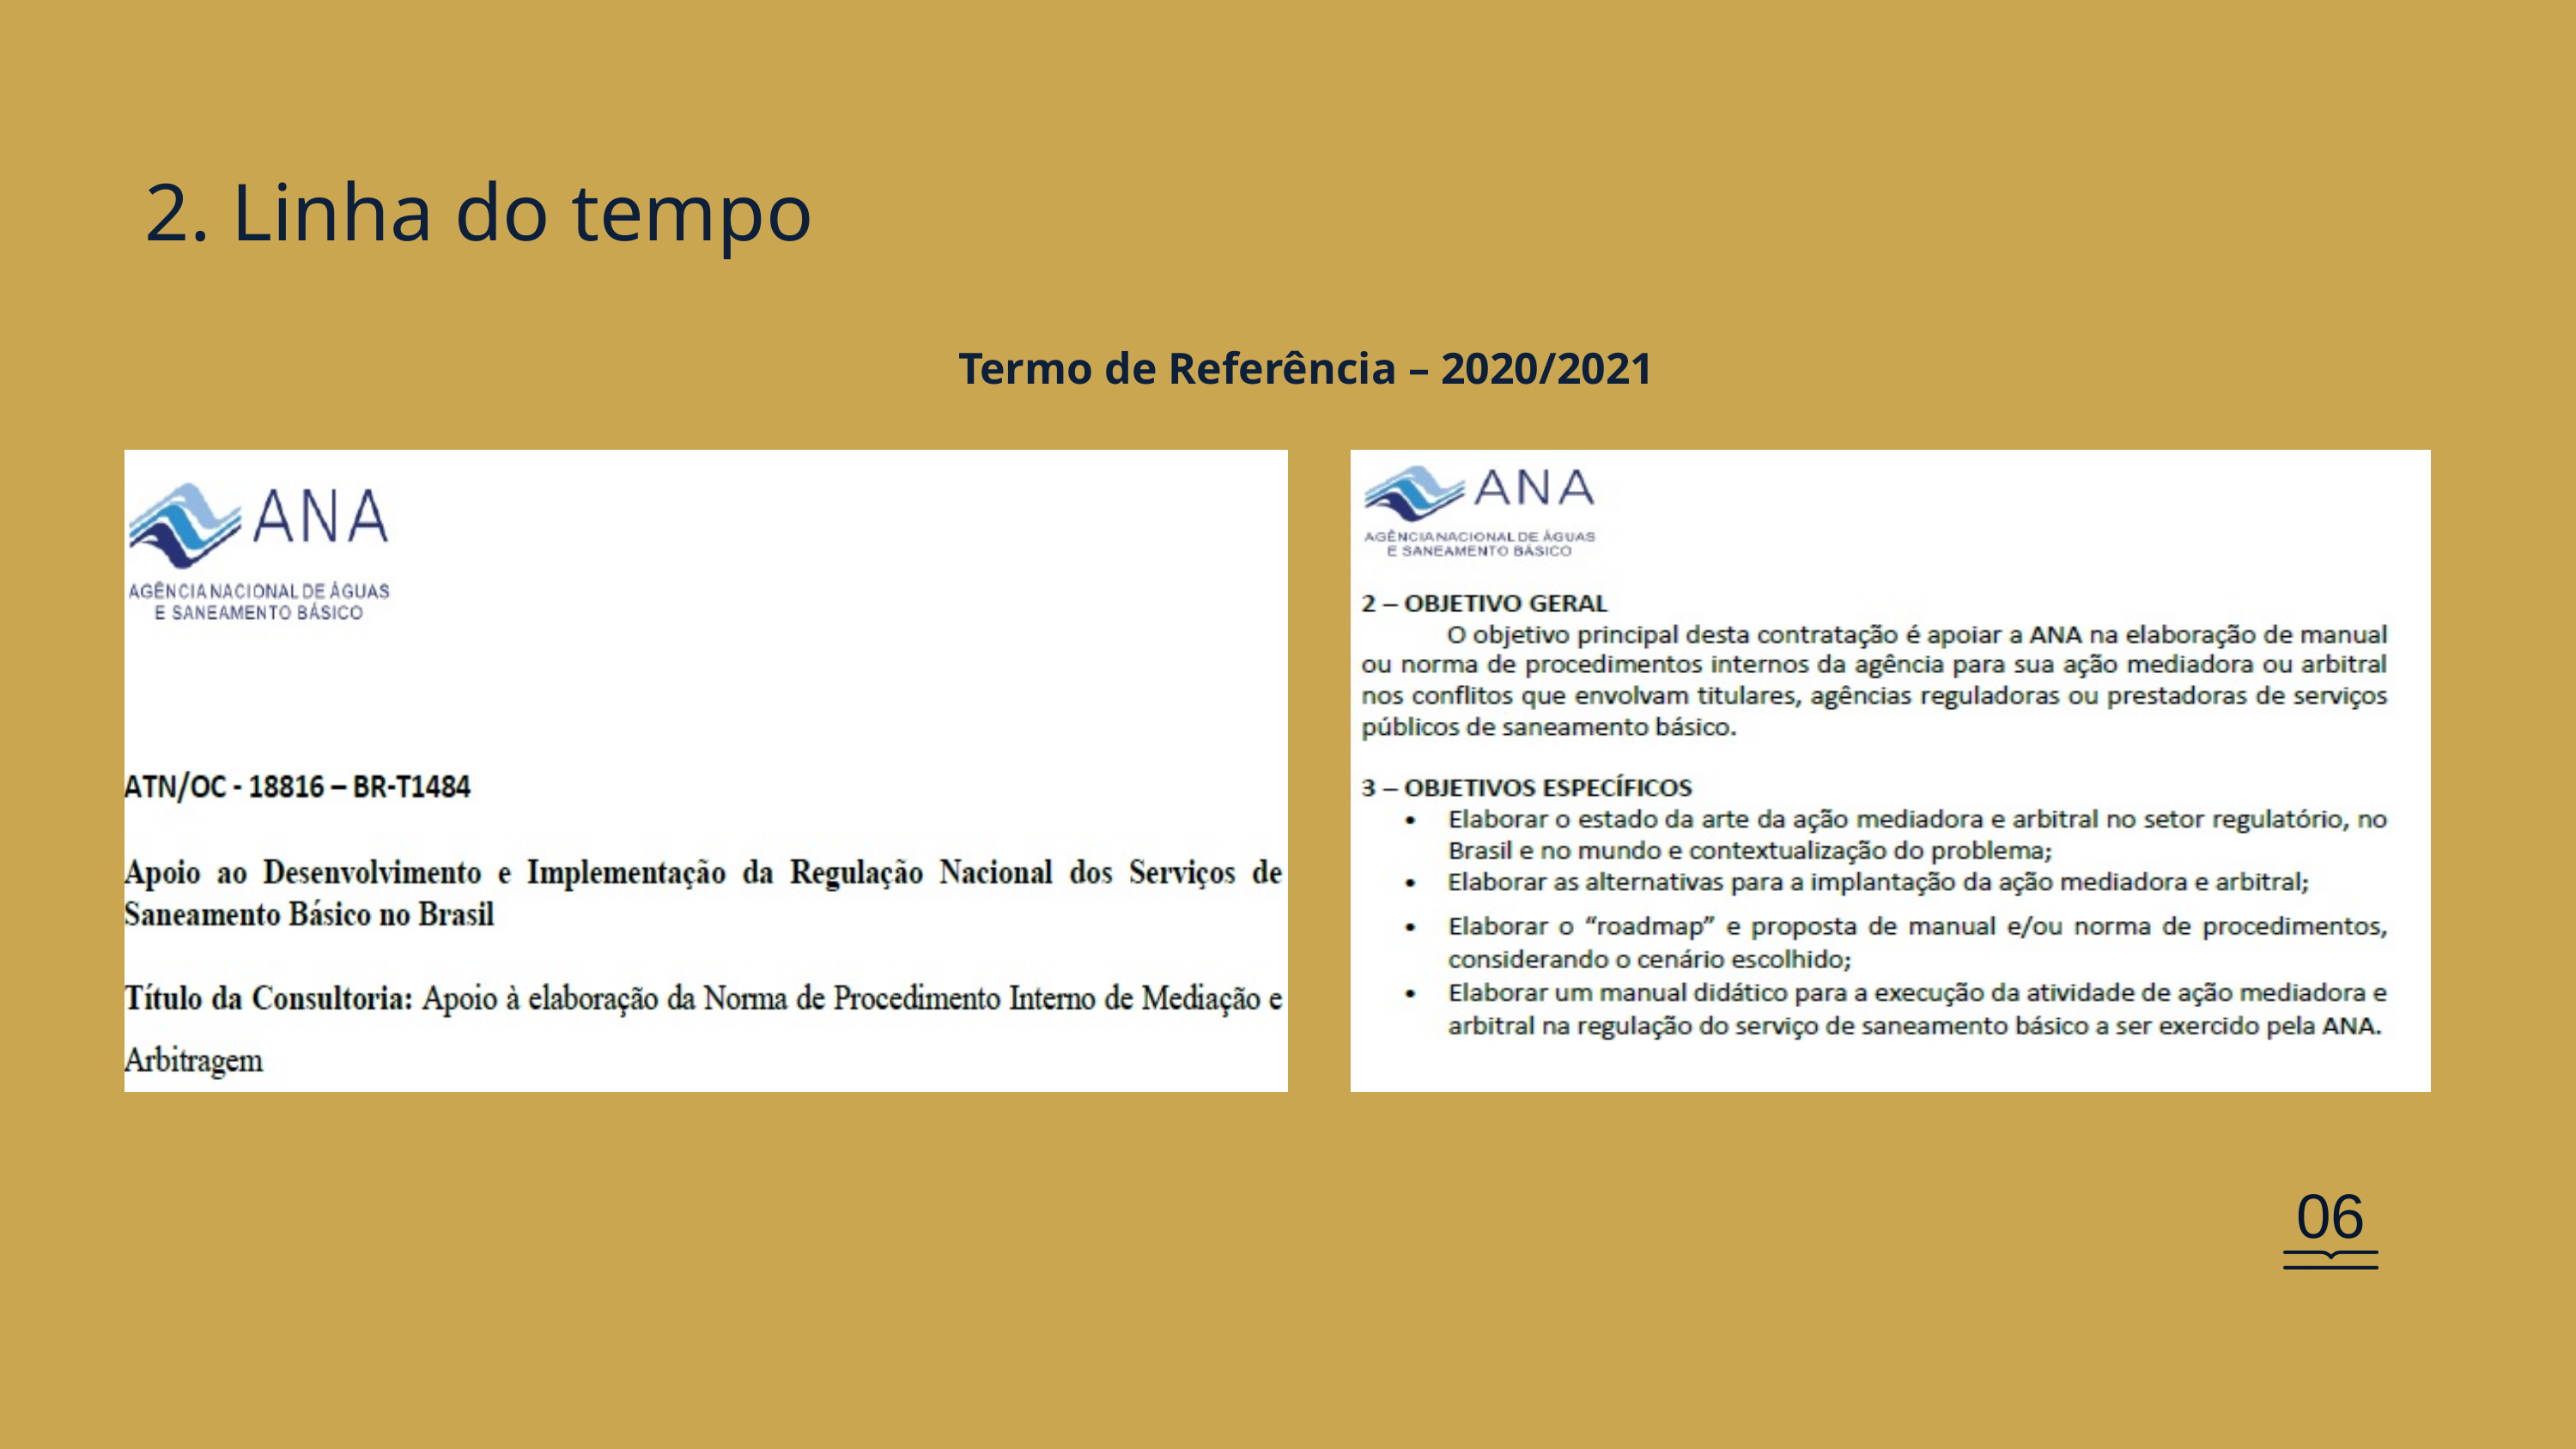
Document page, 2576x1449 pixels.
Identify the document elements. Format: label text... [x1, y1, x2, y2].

text_box 2. Linha do tempo [144, 124, 2038, 258]
picture [2283, 1244, 2379, 1278]
picture [125, 450, 1289, 1092]
picture [1351, 450, 2431, 1092]
text_box Termo de Referência – 2020/2021 [958, 320, 1891, 393]
text_box 06 [2293, 1146, 2368, 1243]
